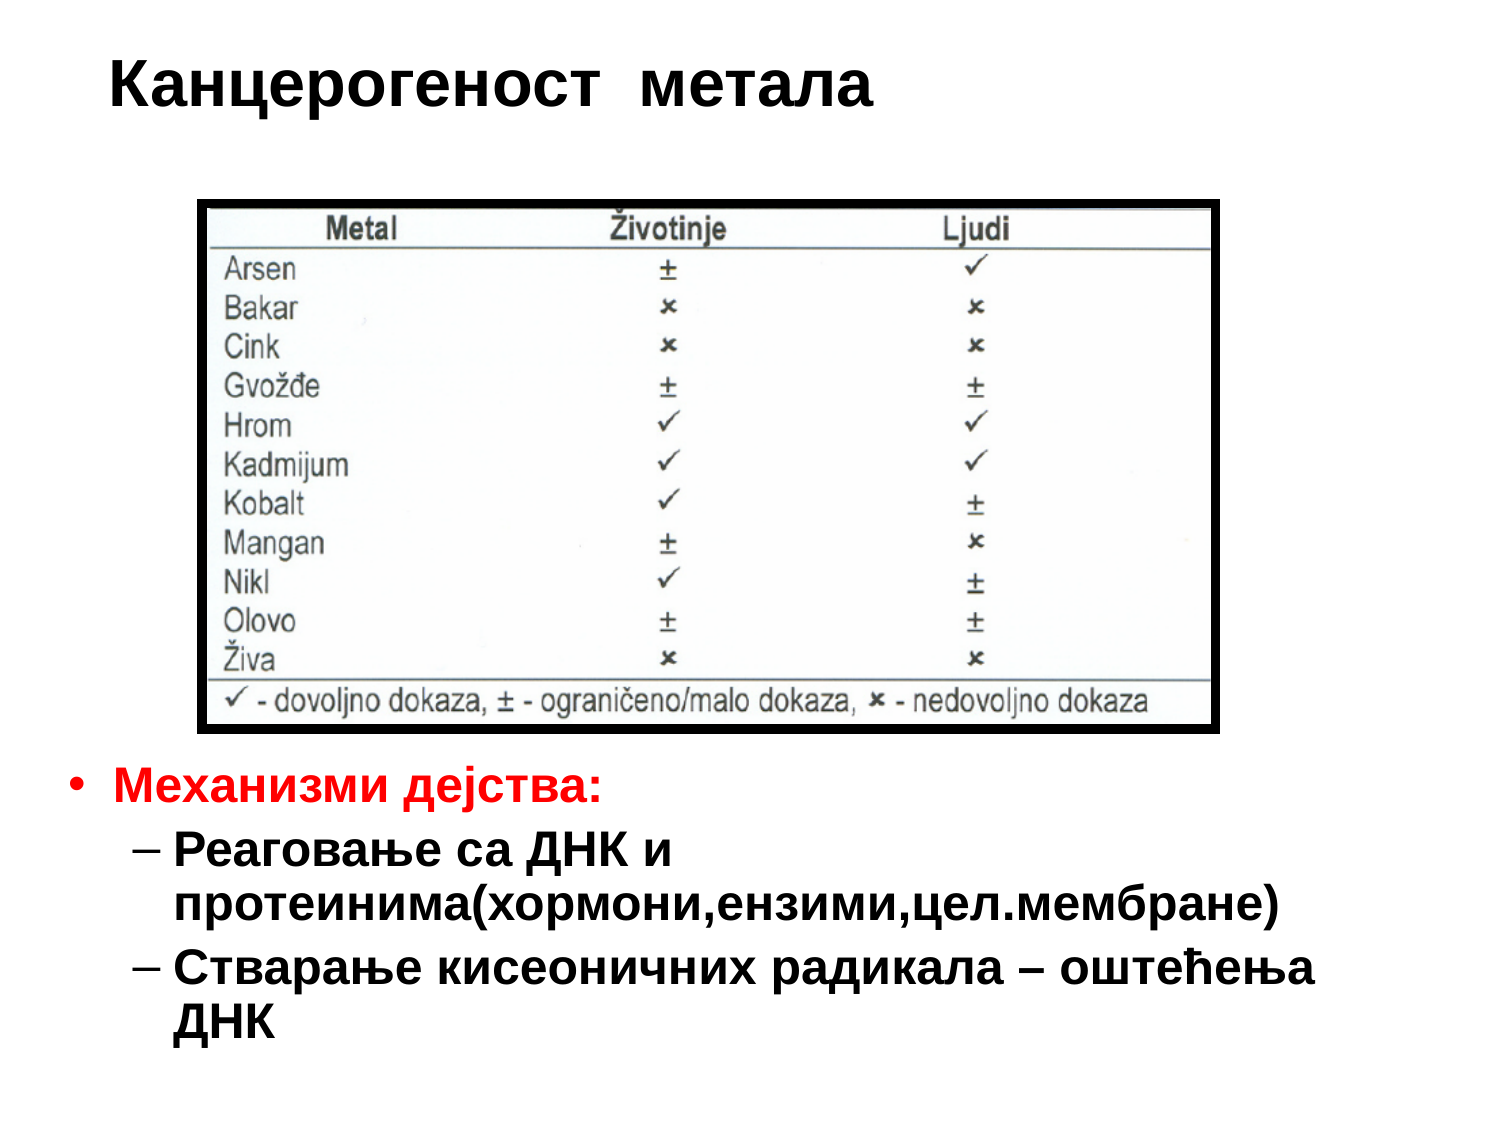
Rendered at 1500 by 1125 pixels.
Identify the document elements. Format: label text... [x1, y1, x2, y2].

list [206, 208, 1211, 725]
title Канцерогеност метала [108, 0, 1460, 121]
list Механизми дејства: Реаговање са ДНК и протеинима(хормони,ензими,цел.мембране) Стварање кисеоничних радикала – оштећења ДНК [52, 751, 1404, 1077]
